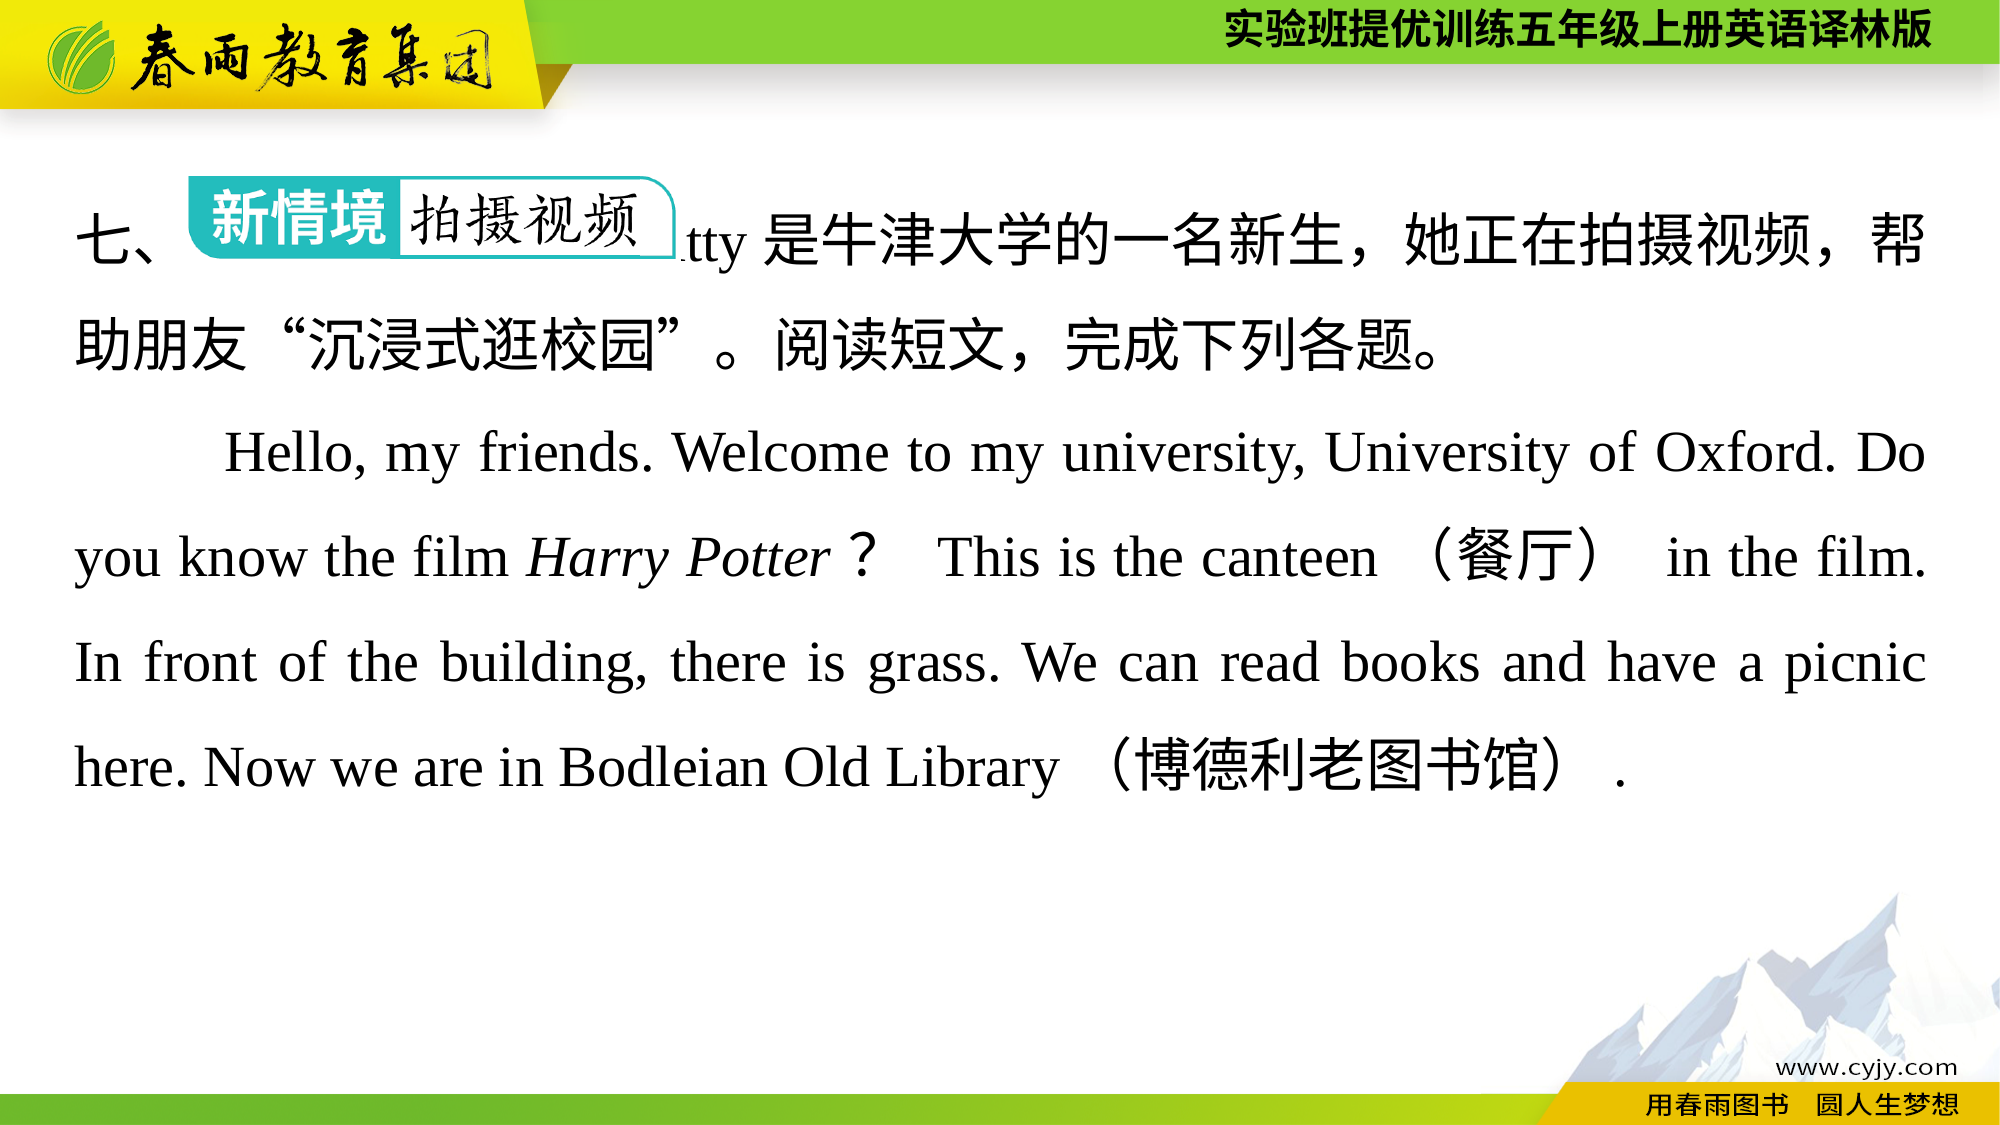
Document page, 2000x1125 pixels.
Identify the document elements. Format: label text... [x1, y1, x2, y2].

list 七、 Kitty是牛津大学的一名新生，她正在拍摄视频，帮助朋友“沉浸式逛校园”。阅读短文，完成下列各题。 Hello, my friends. Welcome to my university, University of Oxford. Do you know the film Harry Potter？ This is the canteen（餐厅） in the film. In front of the building, there is grass. We can read books and have a picnic here. Now we are in Bodleian Old Library（博德利老图书馆）. [59, 160, 1944, 799]
picture [0, 0, 2000, 1125]
